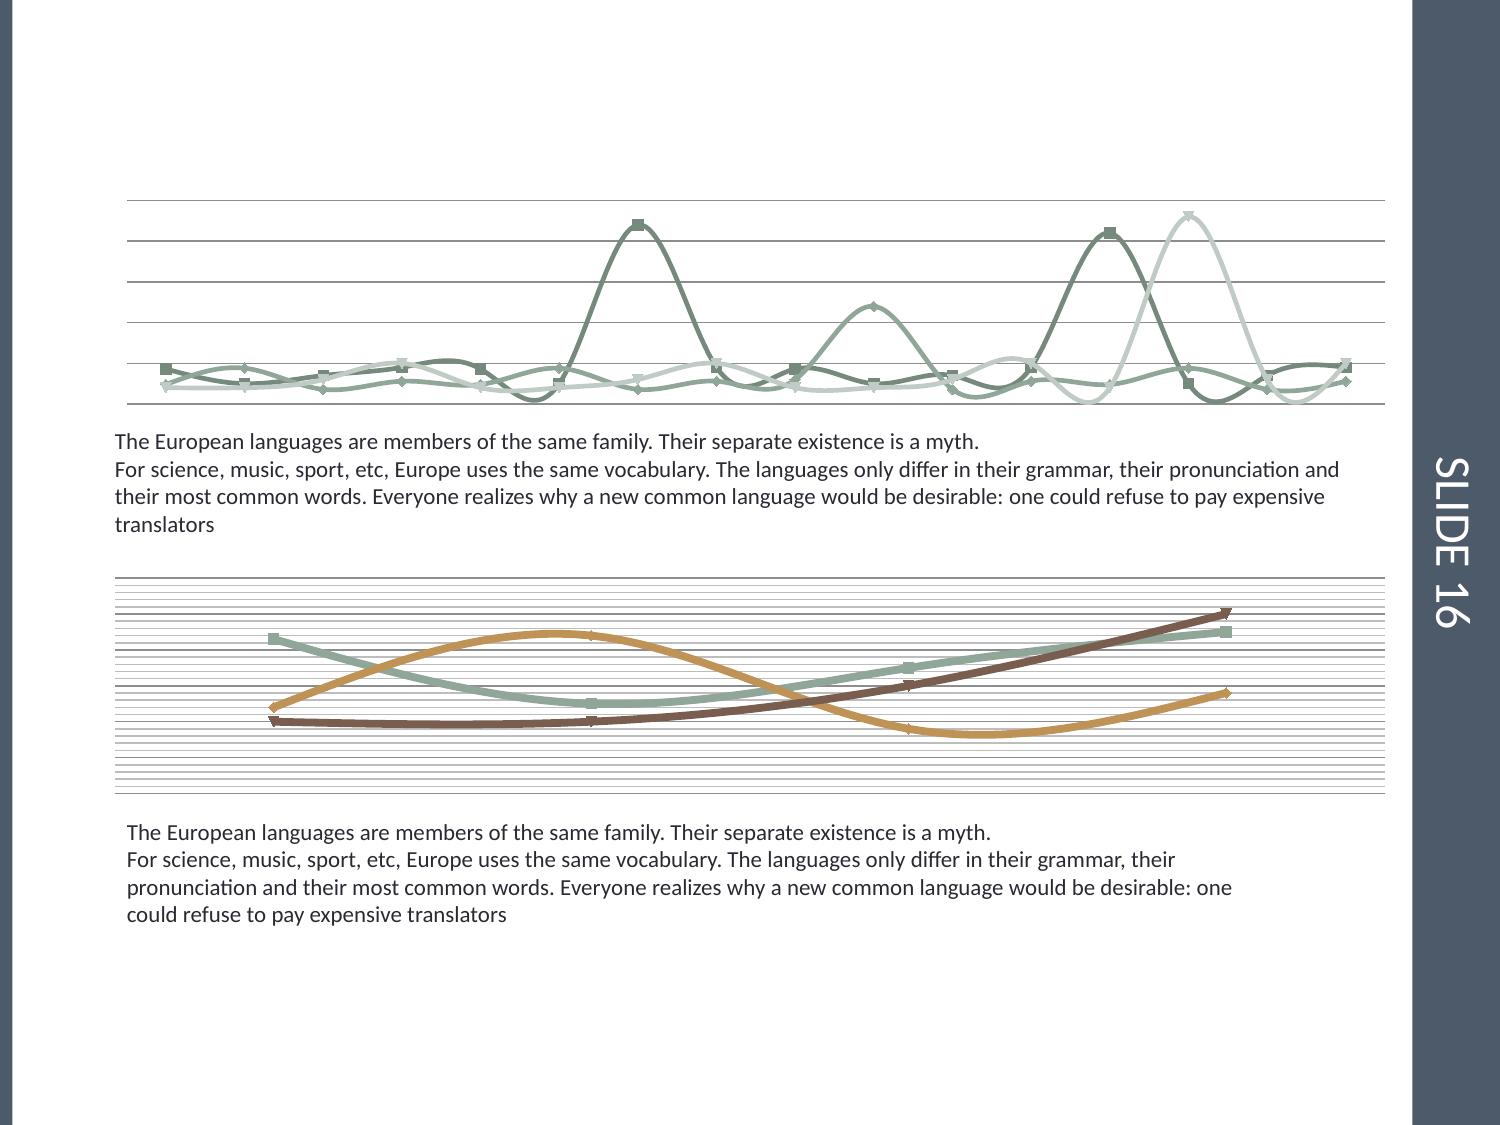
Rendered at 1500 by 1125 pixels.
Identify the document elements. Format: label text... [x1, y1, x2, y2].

chart [100, 196, 1412, 409]
text_box The European languages are members of the same family. Their separate existence is a myth. For science, music, sport, etc, Europe uses the same vocabulary. The languages only differ in their grammar, their pronunciation and their most common words. Everyone realizes why a new common language would be desirable: one could refuse to pay expensive translators [100, 420, 1376, 572]
title Slide 16 [1412, 62, 1500, 1025]
text_box The European languages are members of the same family. Their separate existence is a myth. For science, music, sport, etc, Europe uses the same vocabulary. The languages only differ in their grammar, their pronunciation and their most common words. Everyone realizes why a new common language would be desirable: one could refuse to pay expensive translators [112, 812, 1270, 980]
chart [88, 573, 1412, 799]
